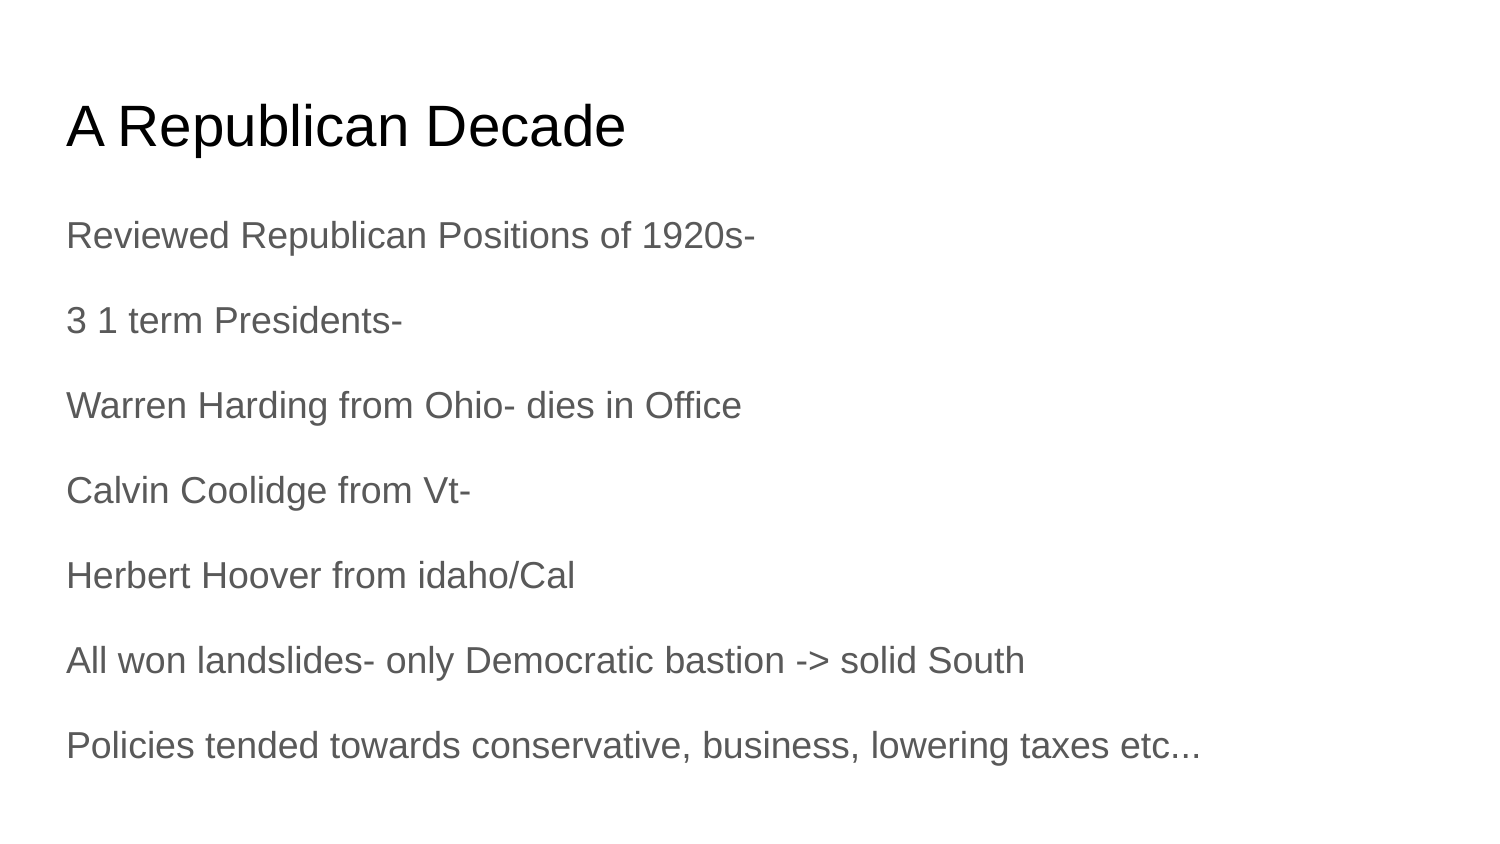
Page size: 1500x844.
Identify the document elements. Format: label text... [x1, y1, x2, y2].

list Reviewed Republican Positions of 1920s- 3 1 term Presidents- Warren Harding from Ohio- dies in Office Calvin Coolidge from Vt- Herbert Hoover from idaho/Cal All won landslides- only Democratic bastion -> solid South Policies tended towards conservative, business, lowering taxes etc... [51, 189, 1449, 750]
title A Republican Decade [51, 72, 1449, 167]
